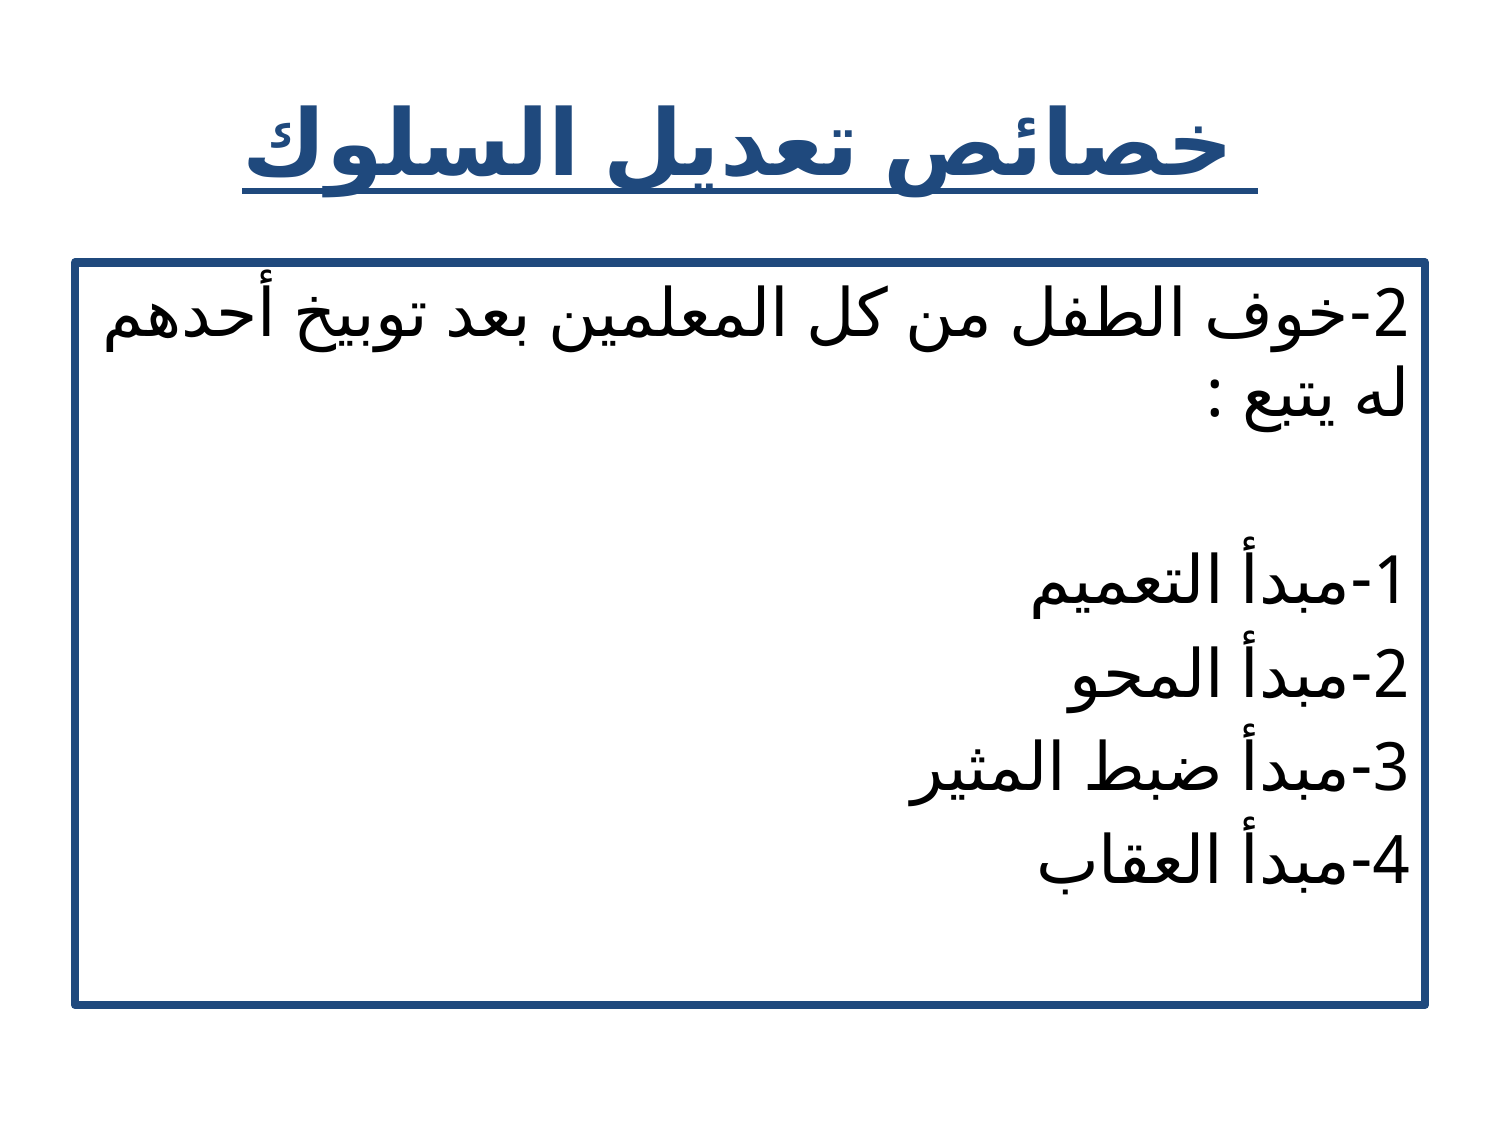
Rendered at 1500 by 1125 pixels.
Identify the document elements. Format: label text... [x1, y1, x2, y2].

list 2-خوف الطفل من كل المعلمين بعد توبيخ أحدهم له يتبع : 1-مبدأ التعميم 2-مبدأ المحو 3-مبدأ ضبط المثير 4-مبدأ العقاب [75, 262, 1425, 1005]
title خصائص تعديل السلوك [75, 45, 1425, 233]
